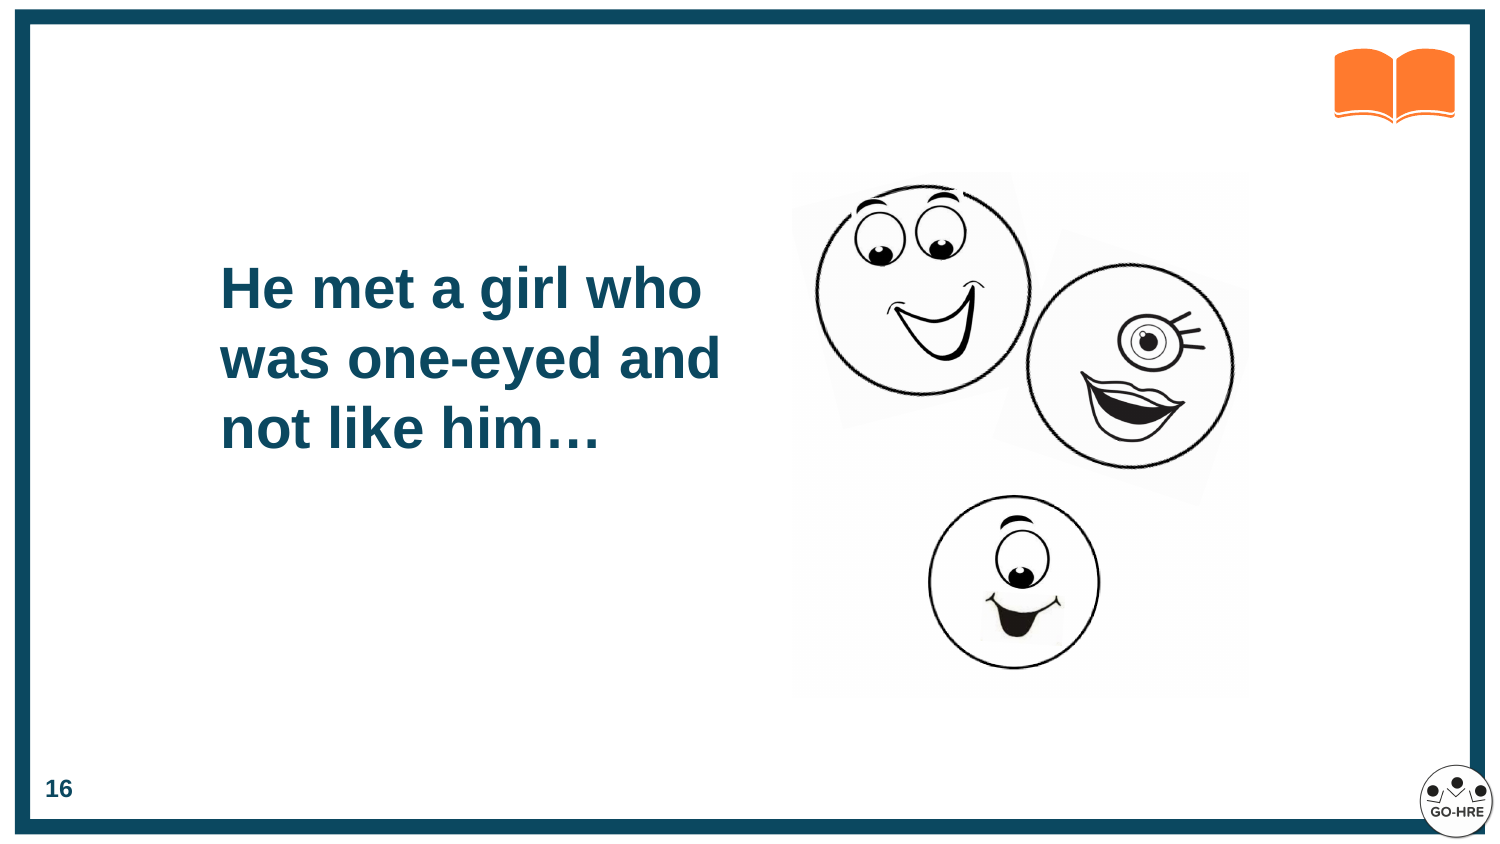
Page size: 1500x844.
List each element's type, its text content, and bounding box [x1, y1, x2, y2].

list He met a girl who was one-eyed and not like him… [187, 13, 793, 698]
picture [1419, 764, 1495, 840]
slide_number 16 [30, 755, 121, 821]
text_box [1334, 48, 1455, 124]
picture [792, 172, 1250, 698]
